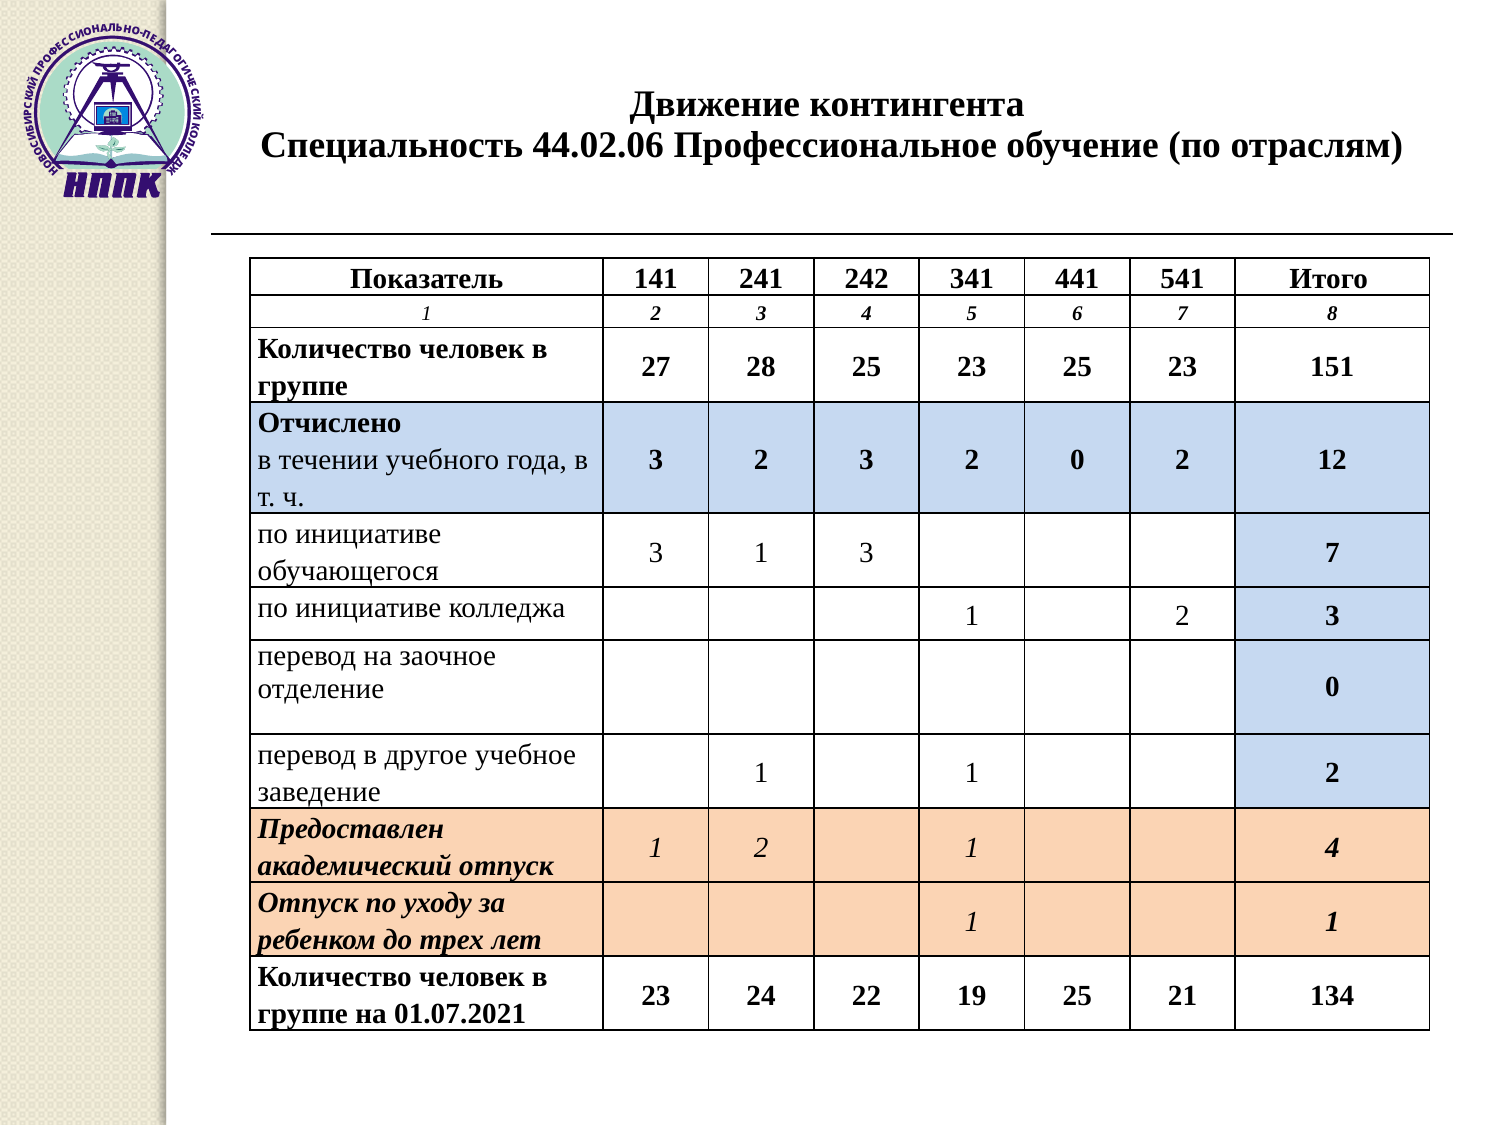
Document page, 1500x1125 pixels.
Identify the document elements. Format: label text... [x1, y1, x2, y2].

table_cell 0 [1236, 641, 1429, 733]
table_cell [1025, 883, 1129, 955]
table_cell 12 [1236, 403, 1429, 512]
table_cell 2 [709, 809, 813, 881]
table_cell по инициативе обучающегося [251, 514, 602, 586]
table_cell [815, 641, 918, 733]
table_cell [604, 641, 708, 733]
table_cell 6 [1025, 296, 1129, 327]
table_cell 23 [920, 328, 1024, 401]
table_cell 1 [709, 735, 813, 807]
table_cell [604, 883, 708, 955]
table_cell 3 [604, 403, 708, 512]
table_cell 2 [1131, 588, 1234, 639]
table_cell 3 [709, 296, 813, 327]
table_cell [604, 588, 708, 639]
table_cell 25 [815, 328, 918, 401]
table_cell 4 [1236, 809, 1429, 881]
table_cell 1 [709, 514, 813, 586]
table_cell 3 [1236, 588, 1429, 639]
table_cell 25 [1025, 328, 1129, 401]
table_cell [1131, 809, 1234, 881]
table_cell 24 [709, 957, 813, 1029]
table_cell [815, 809, 918, 881]
table_cell 3 [604, 514, 708, 586]
table_header 141 [604, 259, 708, 294]
table_cell 151 [1236, 328, 1429, 401]
table_cell [1131, 883, 1234, 955]
table_cell [815, 735, 918, 807]
table_cell 19 [920, 957, 1024, 1029]
table_cell [1131, 514, 1234, 586]
table_cell 1 [920, 883, 1024, 955]
table_cell 1 [251, 296, 602, 327]
table_cell Предоставлен академический отпуск [251, 809, 602, 881]
table_header 242 [815, 259, 918, 294]
table_cell по инициативе колледжа [251, 588, 602, 639]
table_header 241 [709, 259, 813, 294]
table_cell 23 [1131, 328, 1234, 401]
table_cell 3 [815, 403, 918, 512]
table_cell 134 [1236, 957, 1429, 1029]
table_cell 7 [1131, 296, 1234, 327]
table_cell 22 [815, 957, 918, 1029]
table_cell 3 [815, 514, 918, 586]
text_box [23, 23, 204, 199]
table_cell [1025, 735, 1129, 807]
table_cell [709, 883, 813, 955]
table_cell 25 [1025, 957, 1129, 1029]
table_cell [815, 883, 918, 955]
table_cell 1 [604, 809, 708, 881]
table_cell 5 [920, 296, 1024, 327]
table_cell [1025, 641, 1129, 733]
table_header Итого [1236, 259, 1429, 294]
table_cell [709, 641, 813, 733]
table_cell 28 [709, 328, 813, 401]
table_cell 8 [1236, 296, 1429, 327]
table_cell [1131, 641, 1234, 733]
table_cell [815, 588, 918, 639]
table_cell 4 [815, 296, 918, 327]
table_header 341 [920, 259, 1024, 294]
table_cell перевод в другое учебное заведение [251, 735, 602, 807]
table_cell 1 [920, 735, 1024, 807]
table_cell Количество человек в группе [251, 328, 602, 401]
table_cell [604, 735, 708, 807]
table_cell Количество человек в группе на 01.07.2021 [251, 957, 602, 1029]
table_cell 1 [920, 588, 1024, 639]
table_cell [1025, 809, 1129, 881]
table_header 541 [1131, 259, 1234, 294]
table_cell [1025, 514, 1129, 586]
table_cell [1025, 588, 1129, 639]
table_cell 1 [920, 809, 1024, 881]
table_header 441 [1025, 259, 1129, 294]
table_cell [920, 514, 1024, 586]
table_cell 2 [1131, 403, 1234, 512]
table_cell Отчислено в течении учебного года, в т. ч. [251, 403, 602, 512]
table_cell 27 [604, 328, 708, 401]
table_cell [920, 641, 1024, 733]
table_cell 1 [1236, 883, 1429, 955]
table_cell 7 [1236, 514, 1429, 586]
table_header Движение контингента Специальность 44.02.06 Профессиональное обучение (по отраслям) [211, 59, 1453, 233]
table_cell 2 [1236, 735, 1429, 807]
table_cell 2 [604, 296, 708, 327]
table_cell 2 [920, 403, 1024, 512]
table_cell 21 [1131, 957, 1234, 1029]
table_cell [709, 588, 813, 639]
table_header Показатель [251, 259, 602, 294]
table_cell перевод на заочное отделение [251, 641, 602, 733]
table_cell 23 [604, 957, 708, 1029]
table_cell 2 [709, 403, 813, 512]
table_cell Отпуск по уходу за ребенком до трех лет [251, 883, 602, 955]
table_cell [1131, 735, 1234, 807]
table_cell 0 [1025, 403, 1129, 512]
